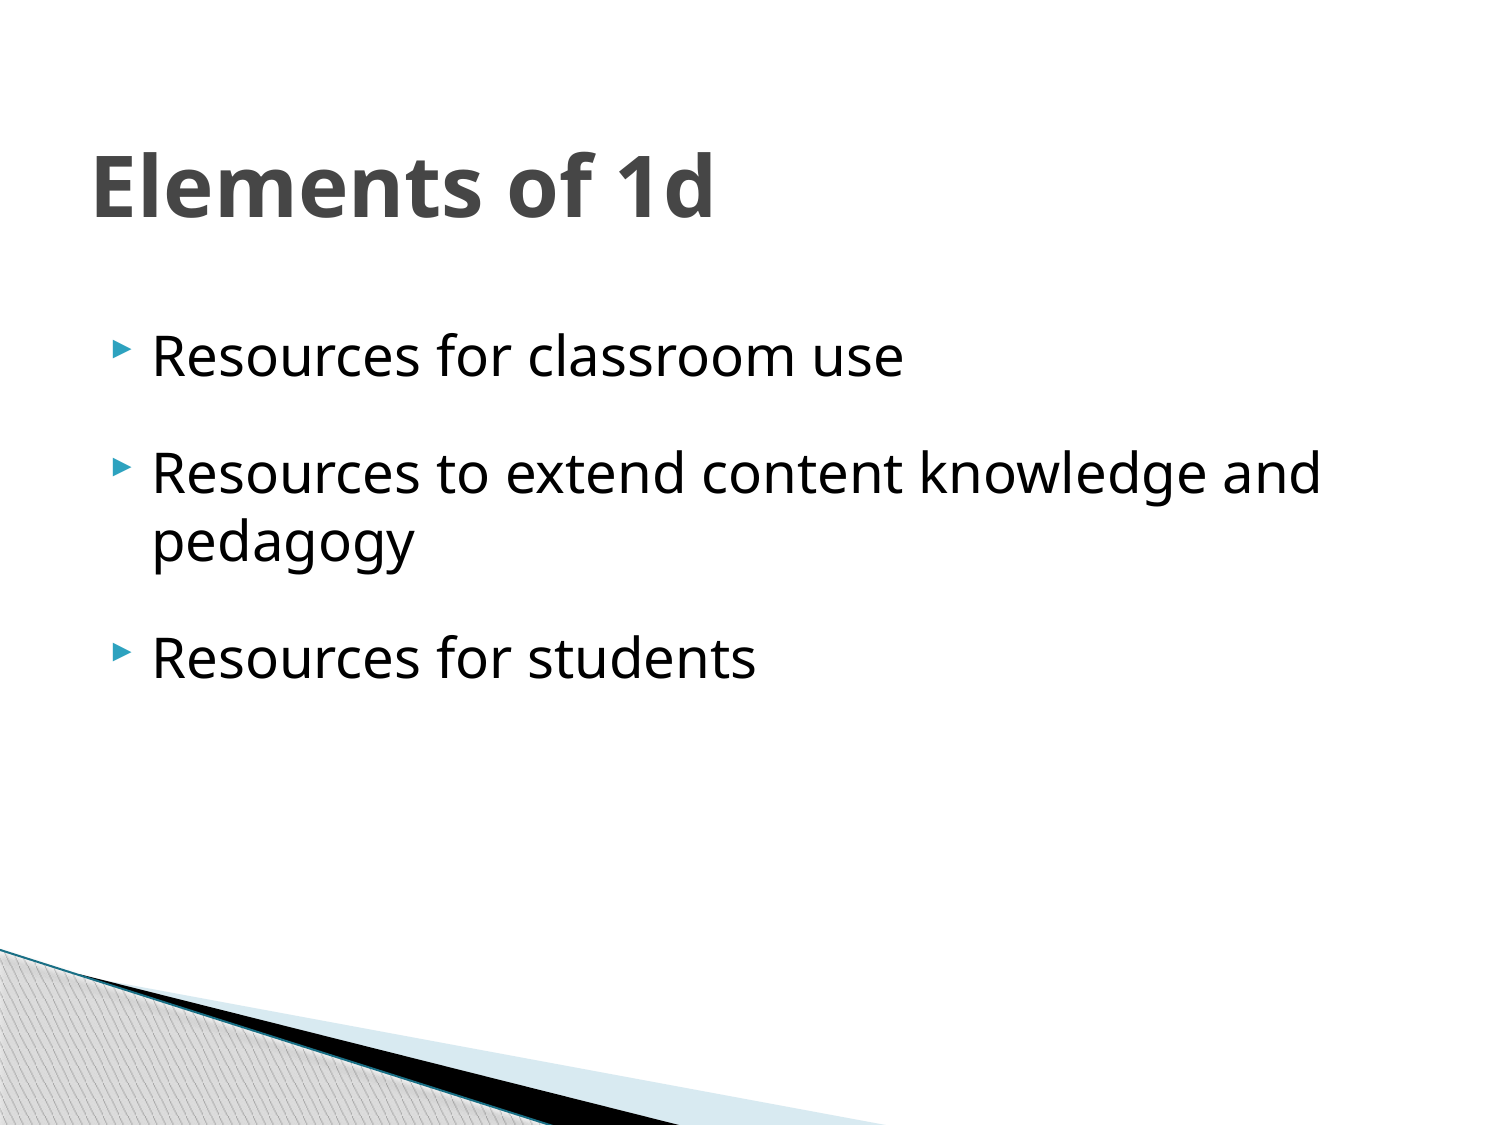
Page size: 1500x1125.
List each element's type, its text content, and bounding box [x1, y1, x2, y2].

text_box Elements of 1d [74, 125, 1425, 250]
text_box Resources for classroom use Resources to extend content knowledge and pedagogy Resources for students [76, 312, 1427, 825]
